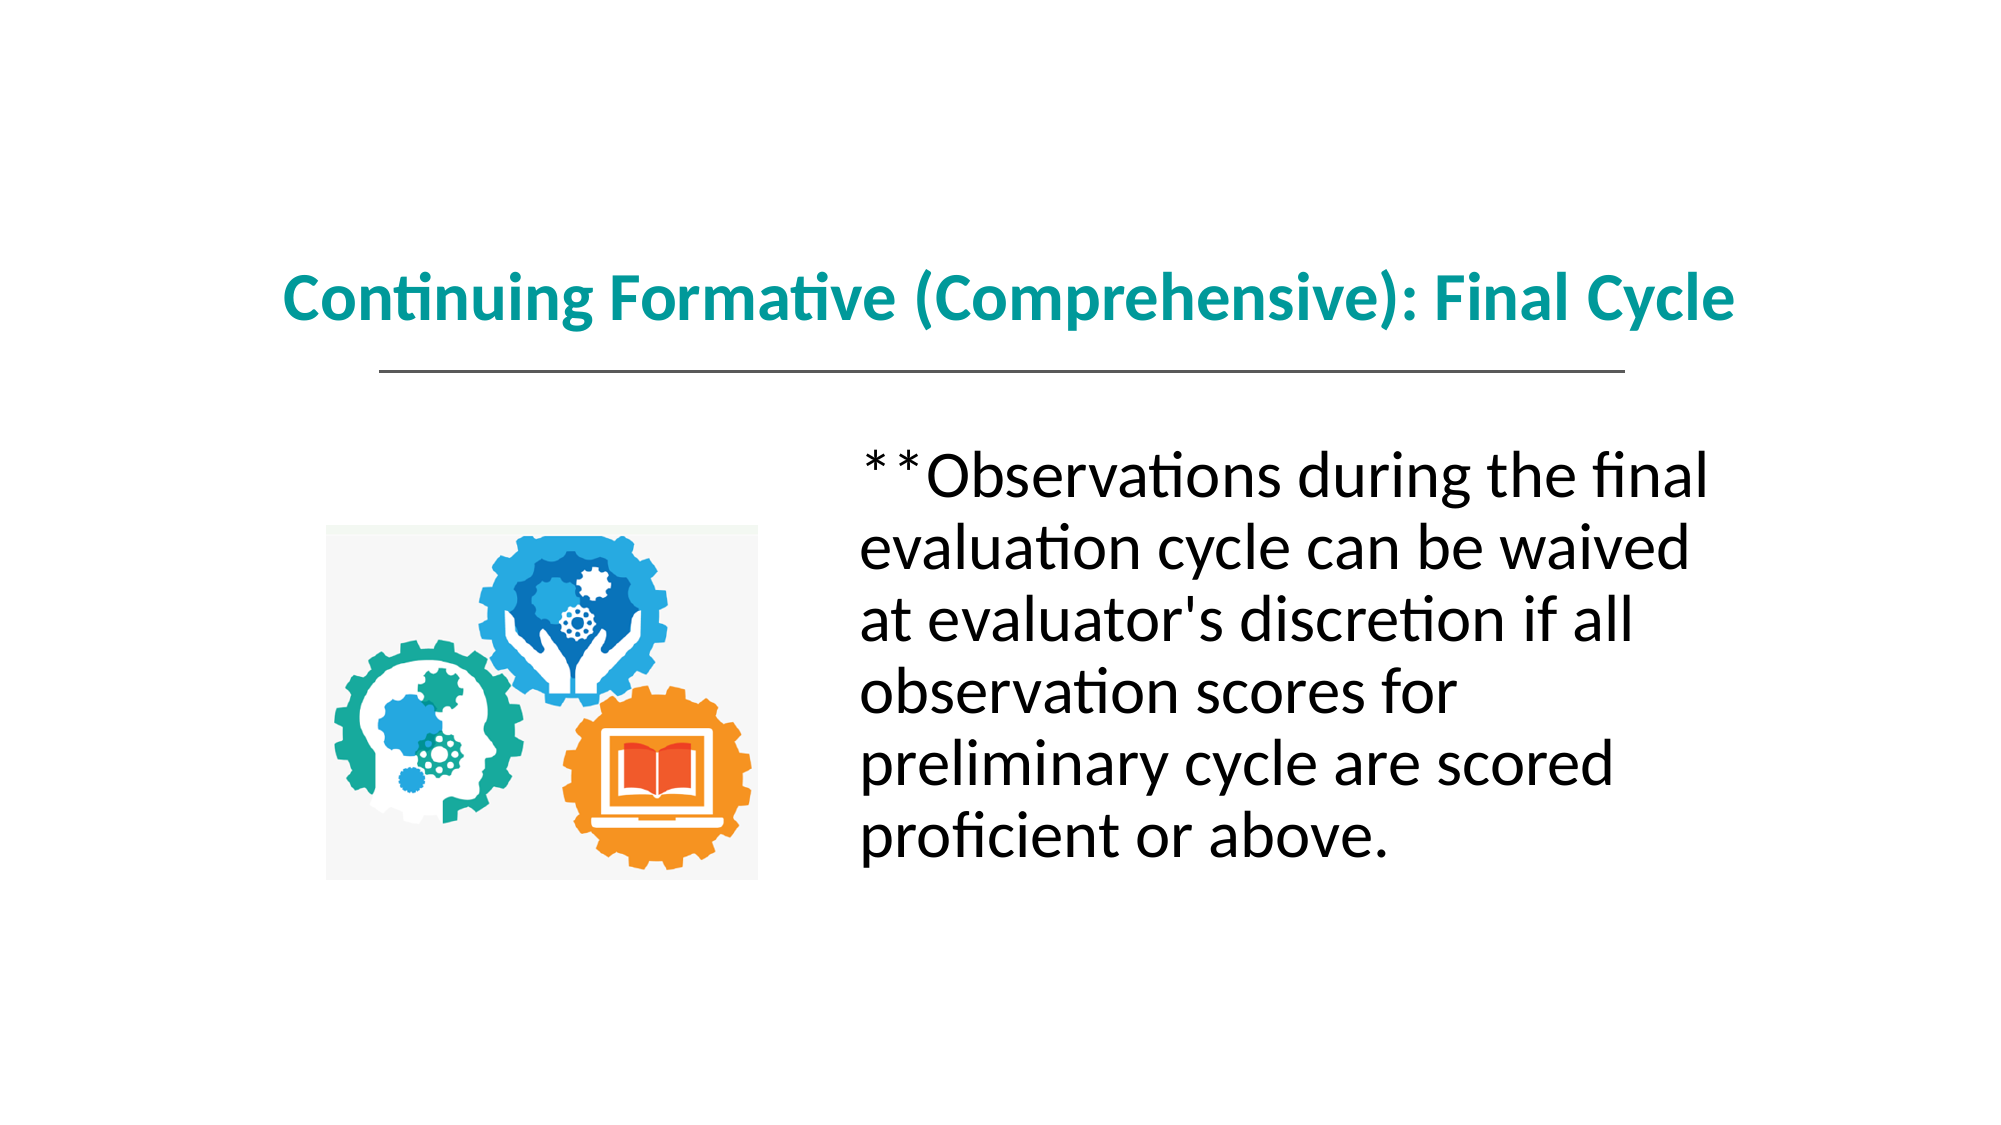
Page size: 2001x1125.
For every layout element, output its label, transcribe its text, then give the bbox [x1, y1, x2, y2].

picture [326, 525, 759, 880]
title Continuing Formative (Comprehensive): Final Cycle [284, 160, 1781, 335]
list **Observations during the final evaluation cycle can be waived at evaluator's discretion if all observation scores for preliminary cycle are scored proficient or above. [859, 440, 1753, 1062]
